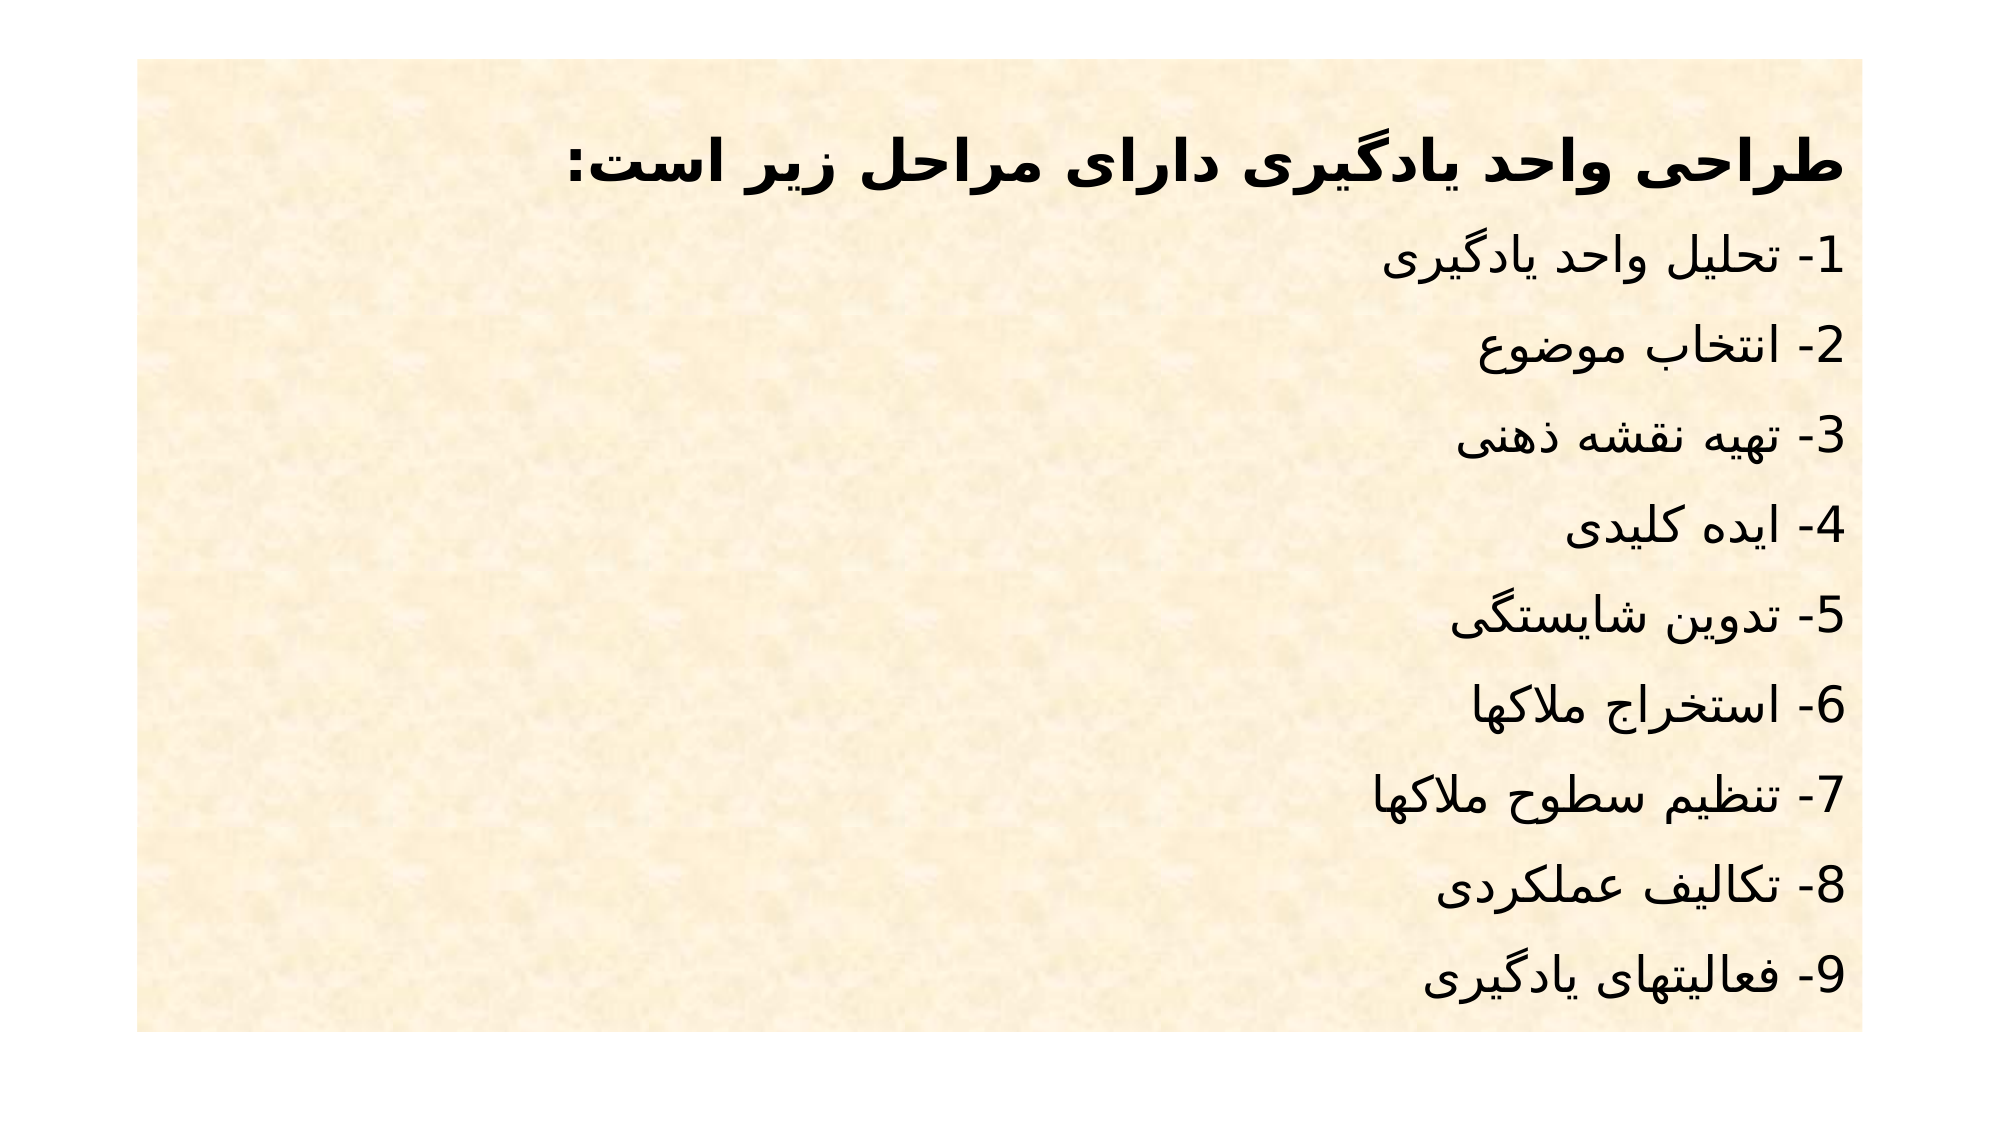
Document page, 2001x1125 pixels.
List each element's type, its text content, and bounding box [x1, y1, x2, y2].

title طراحی واحد یادگیری دارای مراحل زیر است: 1- تحلیل واحد یادگیری 2- انتخاب موضوع 3- تهیه نقشه ذهنی 4- ایده کلیدی 5- تدوین شایستگی 6- استخراج ملاکها 7- تنظیم سطوح ملاکها 8- تکالیف عملکردی 9- فعالیتهای یادگیری [137, 59, 1863, 1032]
